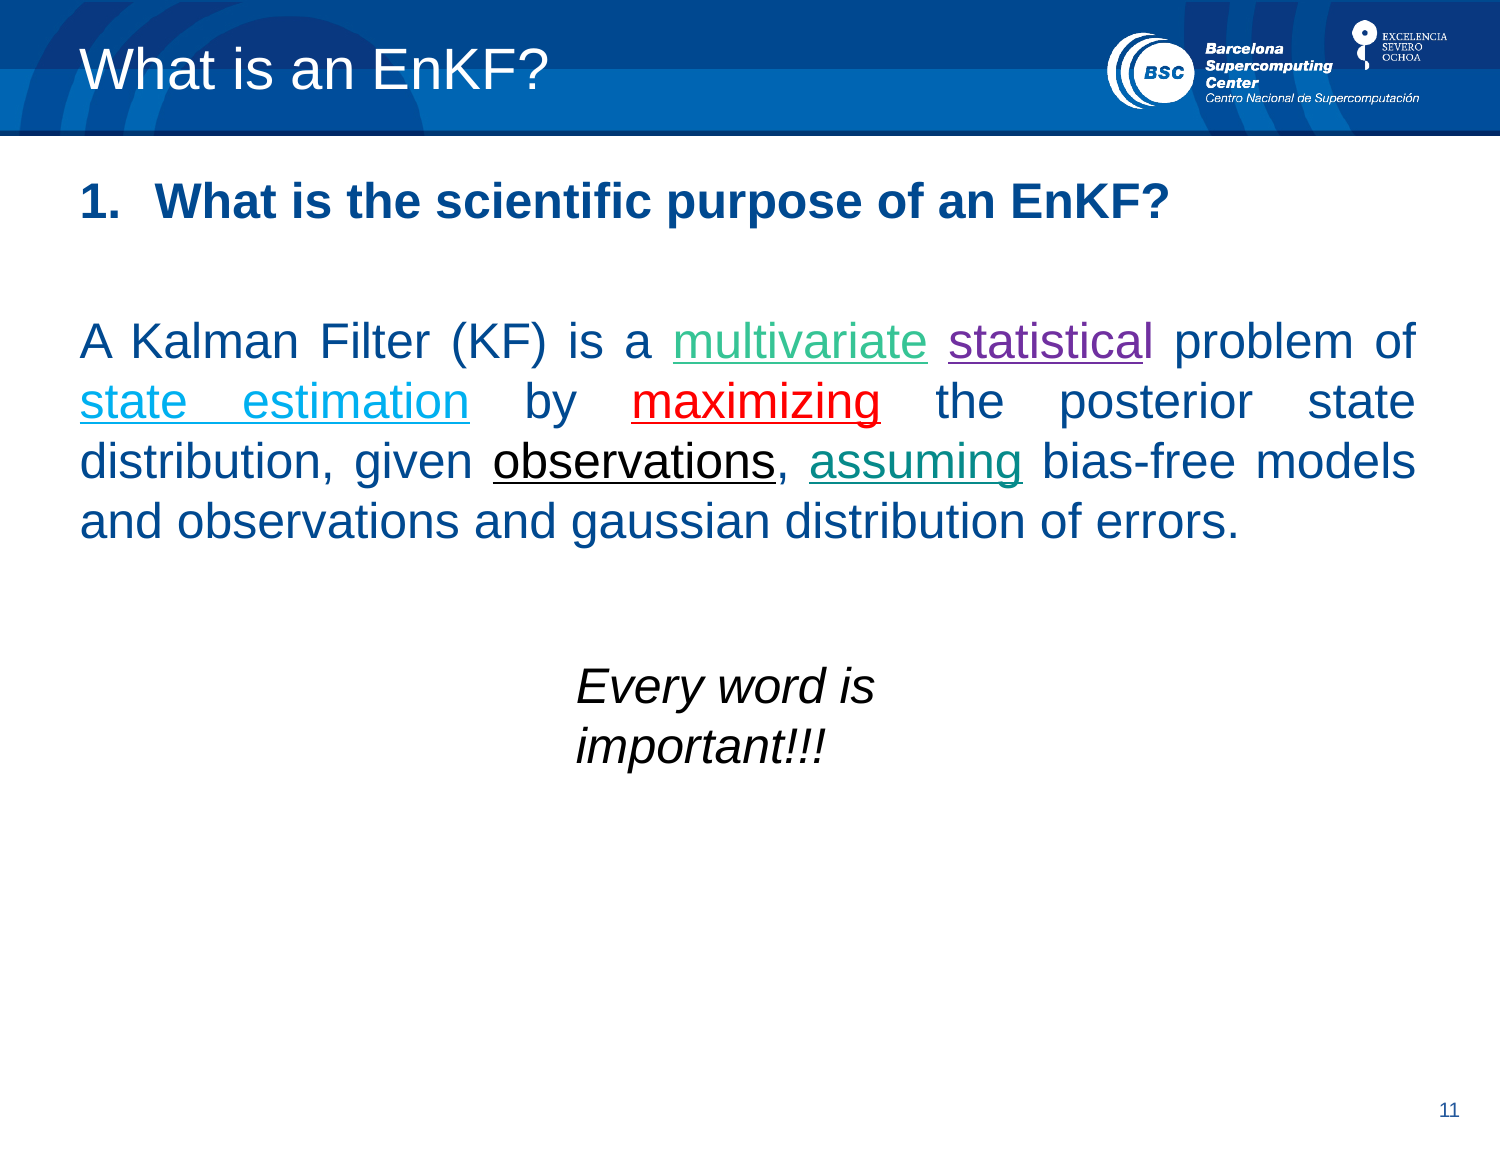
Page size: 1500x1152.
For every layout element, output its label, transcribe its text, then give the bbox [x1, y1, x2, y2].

text_box Every word is important!!! [561, 646, 1128, 782]
title What is an EnKF? [65, 23, 1081, 138]
list What is the scientific purpose of an EnKF? A Kalman Filter (KF) is a multivariate statistical problem of state estimation by maximizing the posterior state distribution, given observations, assuming bias-free models and observations and gaussian distribution of errors. [64, 161, 1432, 1068]
picture [0, 0, 1500, 136]
